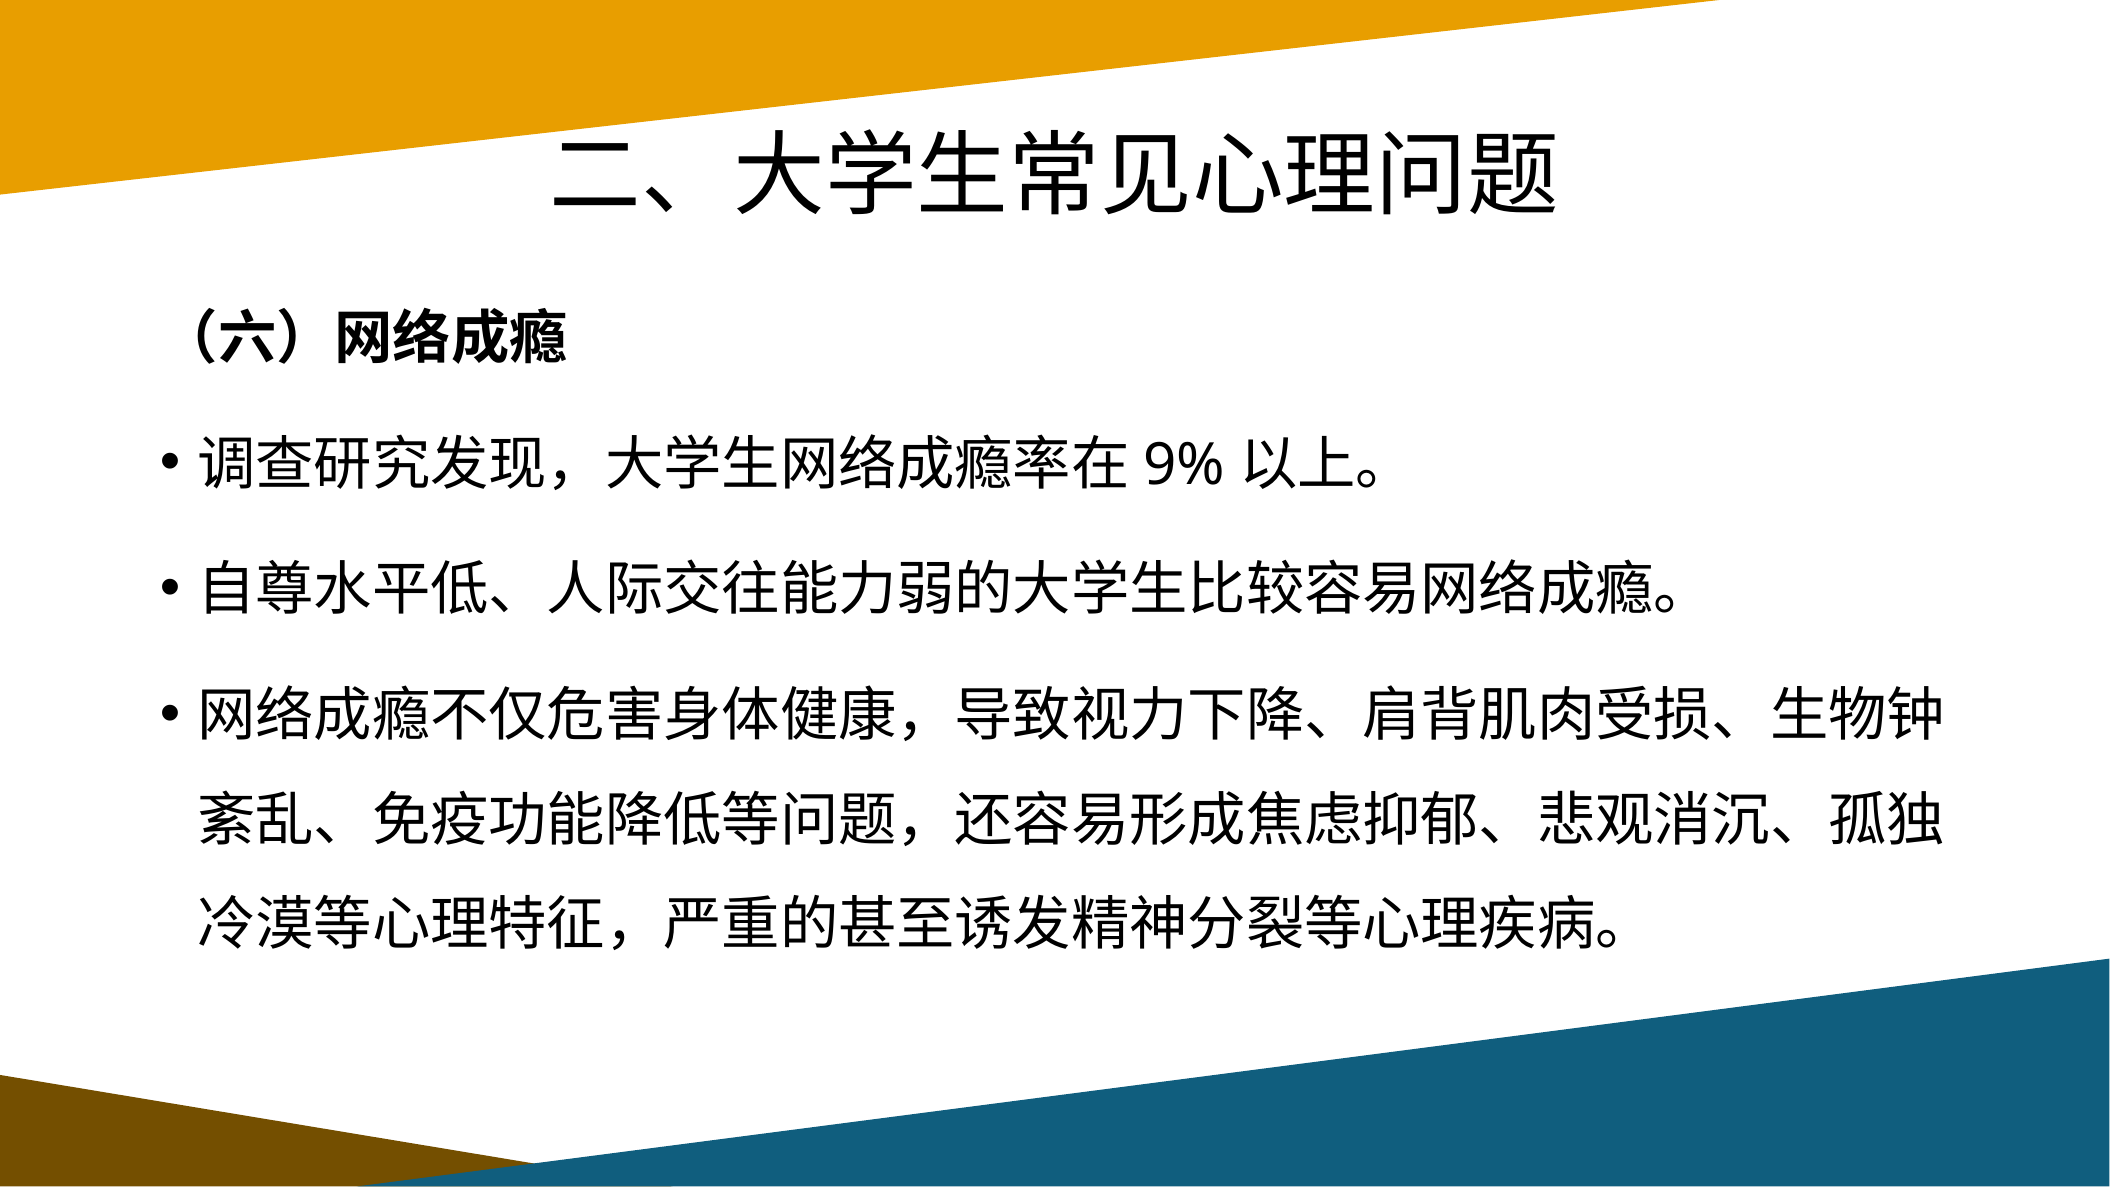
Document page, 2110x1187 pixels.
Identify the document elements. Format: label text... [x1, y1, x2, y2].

title 二、大学生常见心理问题 [145, 63, 1965, 257]
list （六）网络成瘾 调查研究发现，大学生网络成瘾率在9%以上。 自尊水平低、人际交往能力弱的大学生比较容易网络成瘾。 网络成瘾不仅危害身体健康，导致视力下降、肩背肌肉受损、生物钟紊乱、免疫功能降低等问题，还容易形成焦虑抑郁、悲观消沉、孤独冷漠等心理特征，严重的甚至诱发精神分裂等心理疾病。 [145, 257, 1965, 1086]
